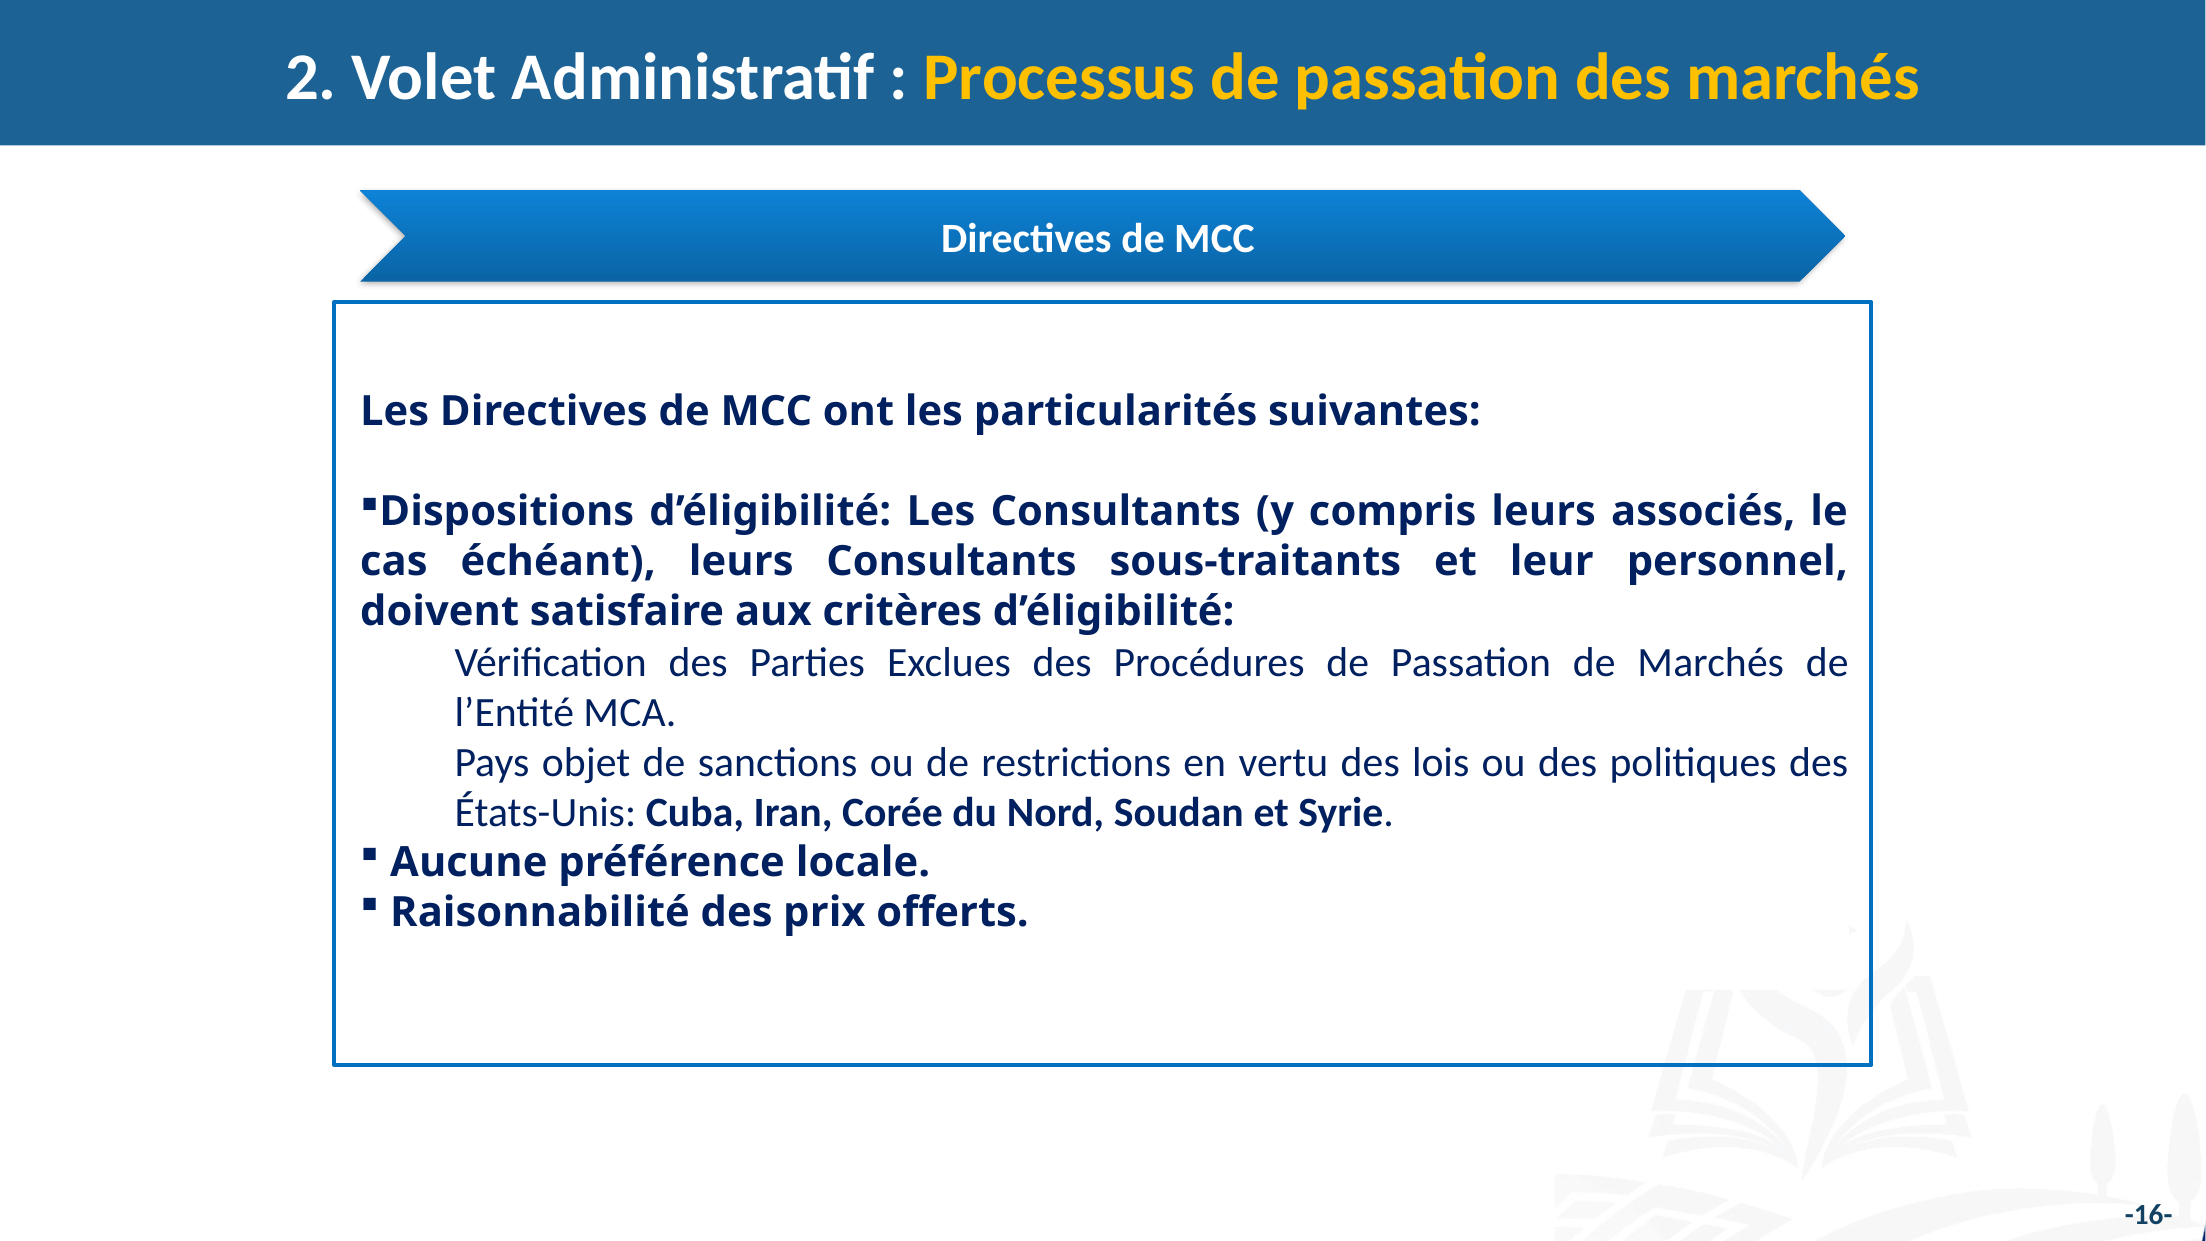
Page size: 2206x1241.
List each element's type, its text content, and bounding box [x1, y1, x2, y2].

picture [1554, 837, 2206, 1241]
text_box 2. Volet Administratif : Processus de passation des marchés [0, 0, 2206, 147]
text_box [332, 300, 1873, 1067]
text_box Directives de MCC [360, 190, 1846, 282]
